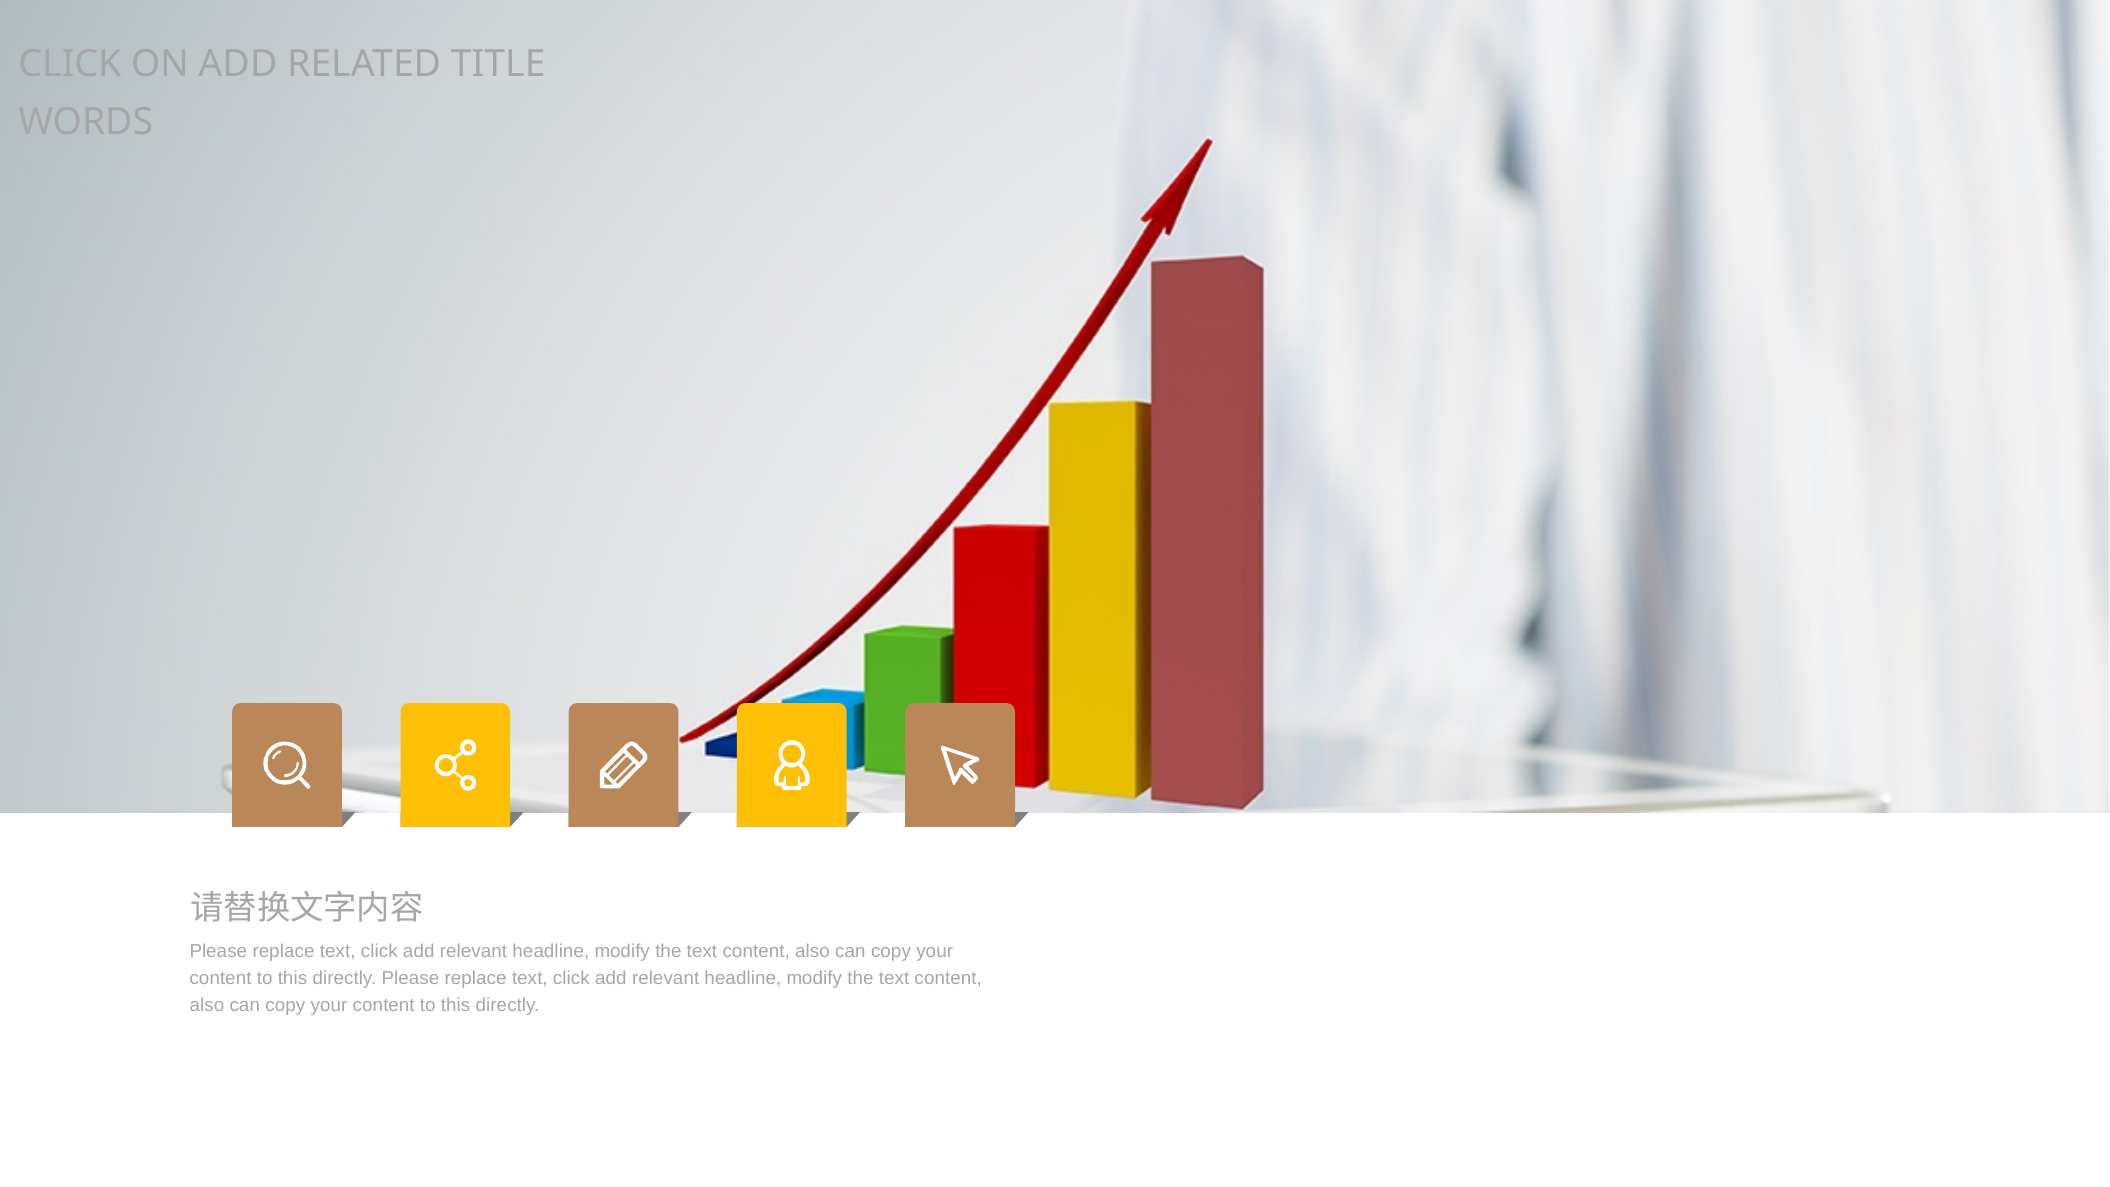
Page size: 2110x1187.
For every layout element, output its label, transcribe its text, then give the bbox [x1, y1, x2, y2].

text_box [905, 703, 1016, 827]
text_box [568, 703, 679, 827]
text_box [400, 703, 511, 827]
text_box [232, 703, 342, 827]
text_box 请替换文字内容 [190, 886, 424, 927]
text_box Please replace text, click add relevant headline, modify the text content, also can copy your content to this directly. Please replace text, click add relevant headline, modify the text content, also can copy your content to this directly. [189, 933, 1016, 1015]
text_box [679, 812, 692, 827]
text_box CLICK ON ADD RELATED TITLE WORDS [3, 18, 595, 150]
text_box [940, 745, 980, 785]
text_box [511, 812, 524, 826]
text_box [599, 741, 648, 789]
text_box [774, 740, 810, 790]
text_box [0, 0, 2110, 813]
text_box [847, 812, 860, 827]
text_box [736, 703, 847, 827]
text_box [263, 741, 311, 789]
text_box [342, 812, 356, 827]
text_box [1016, 812, 1029, 826]
text_box [434, 739, 477, 791]
